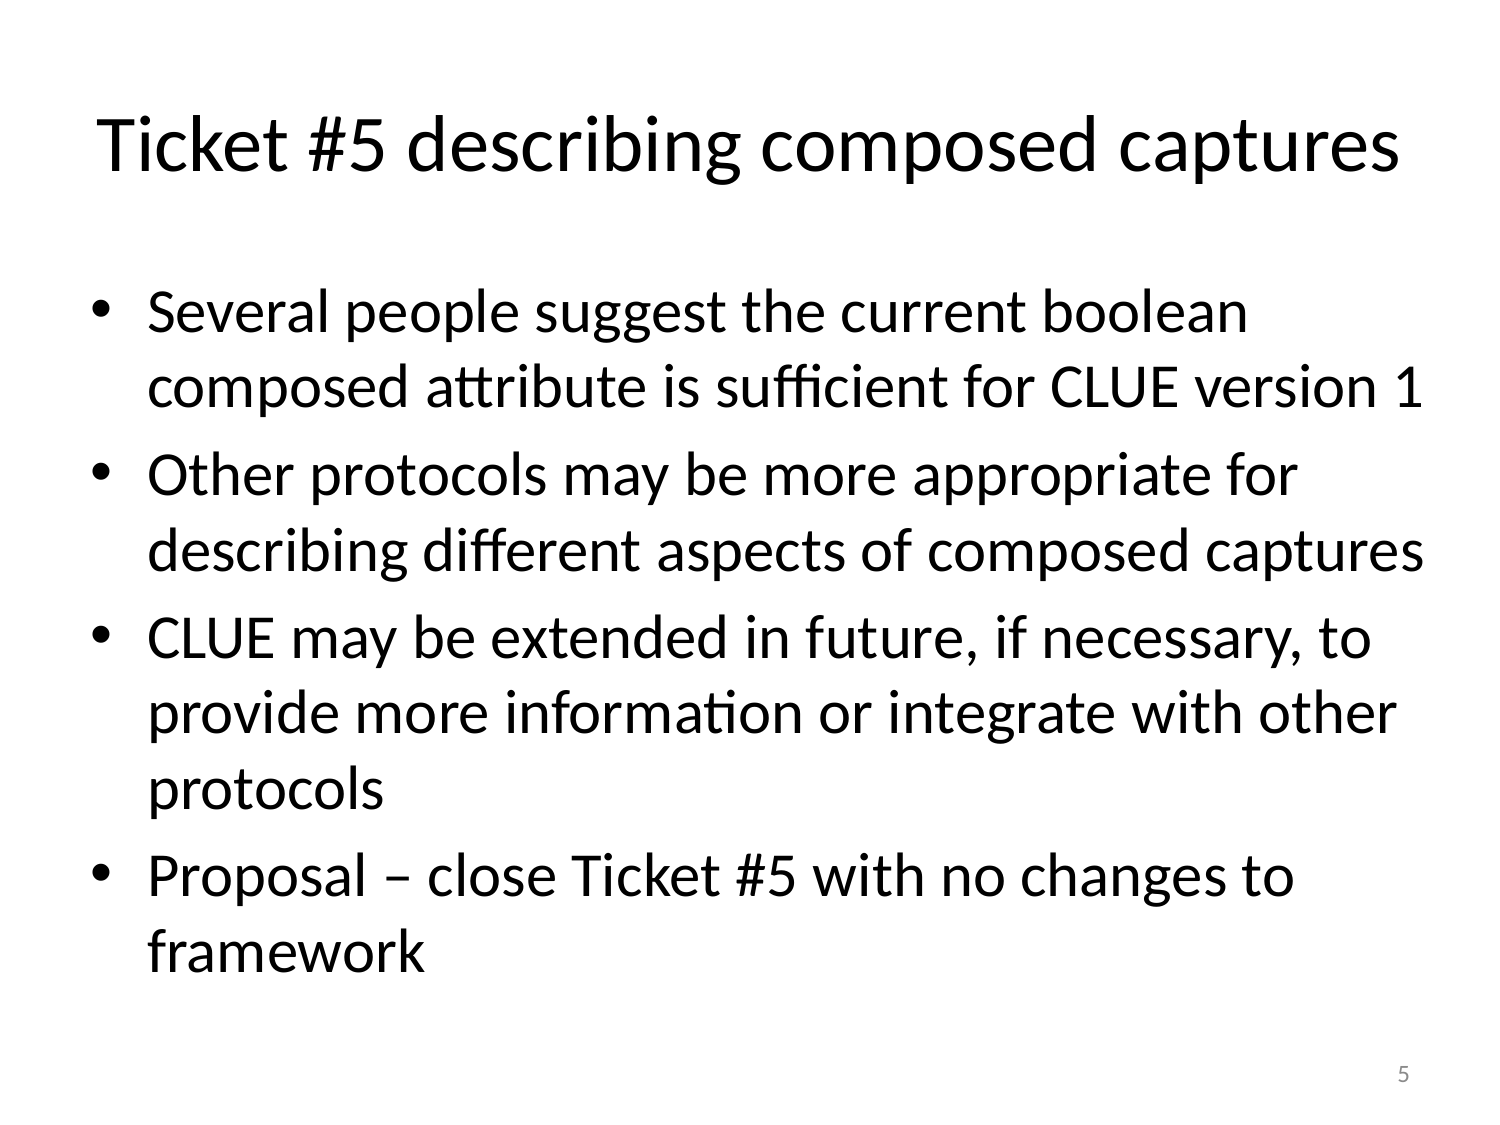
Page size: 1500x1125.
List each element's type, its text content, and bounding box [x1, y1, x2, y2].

slide_number 5 [1074, 1042, 1425, 1103]
list Several people suggest the current boolean composed attribute is sufficient for CLUE version 1 Other protocols may be more appropriate for describing different aspects of composed captures CLUE may be extended in future, if necessary, to provide more information or integrate with other protocols Proposal – close Ticket #5 with no changes to framework [75, 262, 1450, 1005]
title Ticket #5 describing composed captures [75, 45, 1425, 233]
